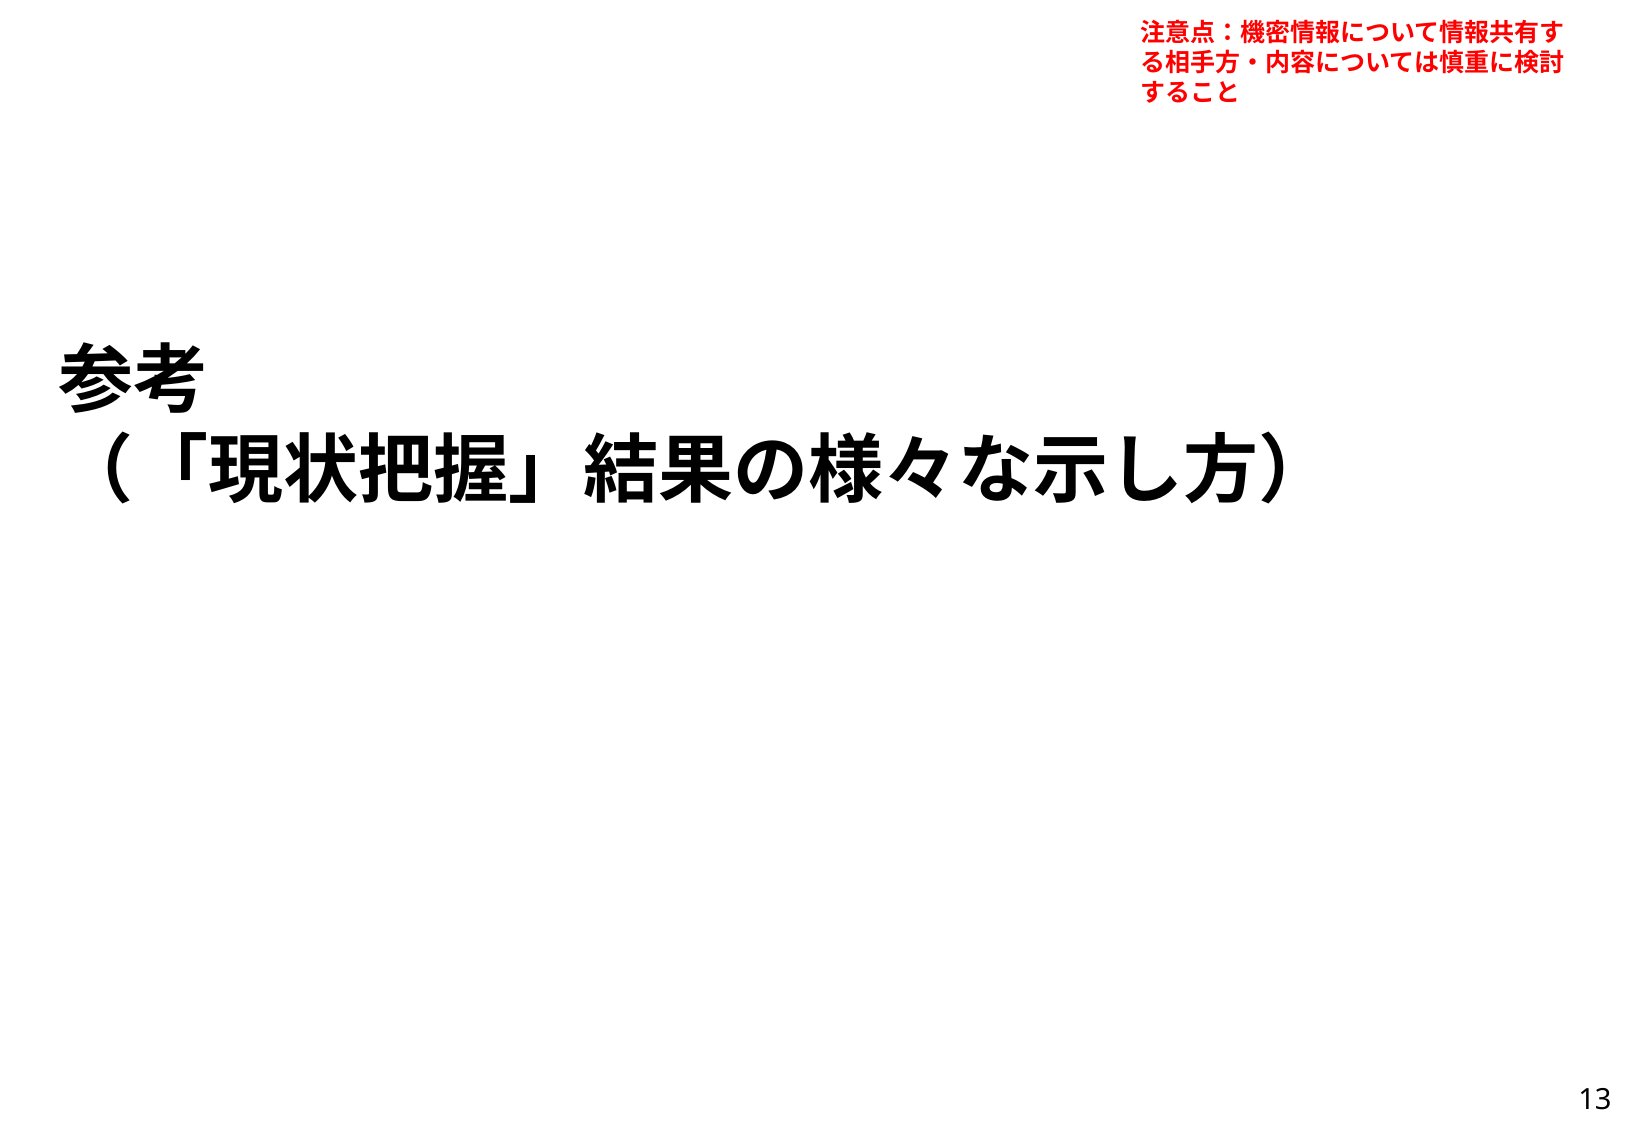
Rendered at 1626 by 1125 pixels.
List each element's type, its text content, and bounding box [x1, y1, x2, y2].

title 参考 （「現状把握」結果の様々な示し方） [43, 323, 1582, 521]
slide_number 13 [1247, 1070, 1625, 1125]
